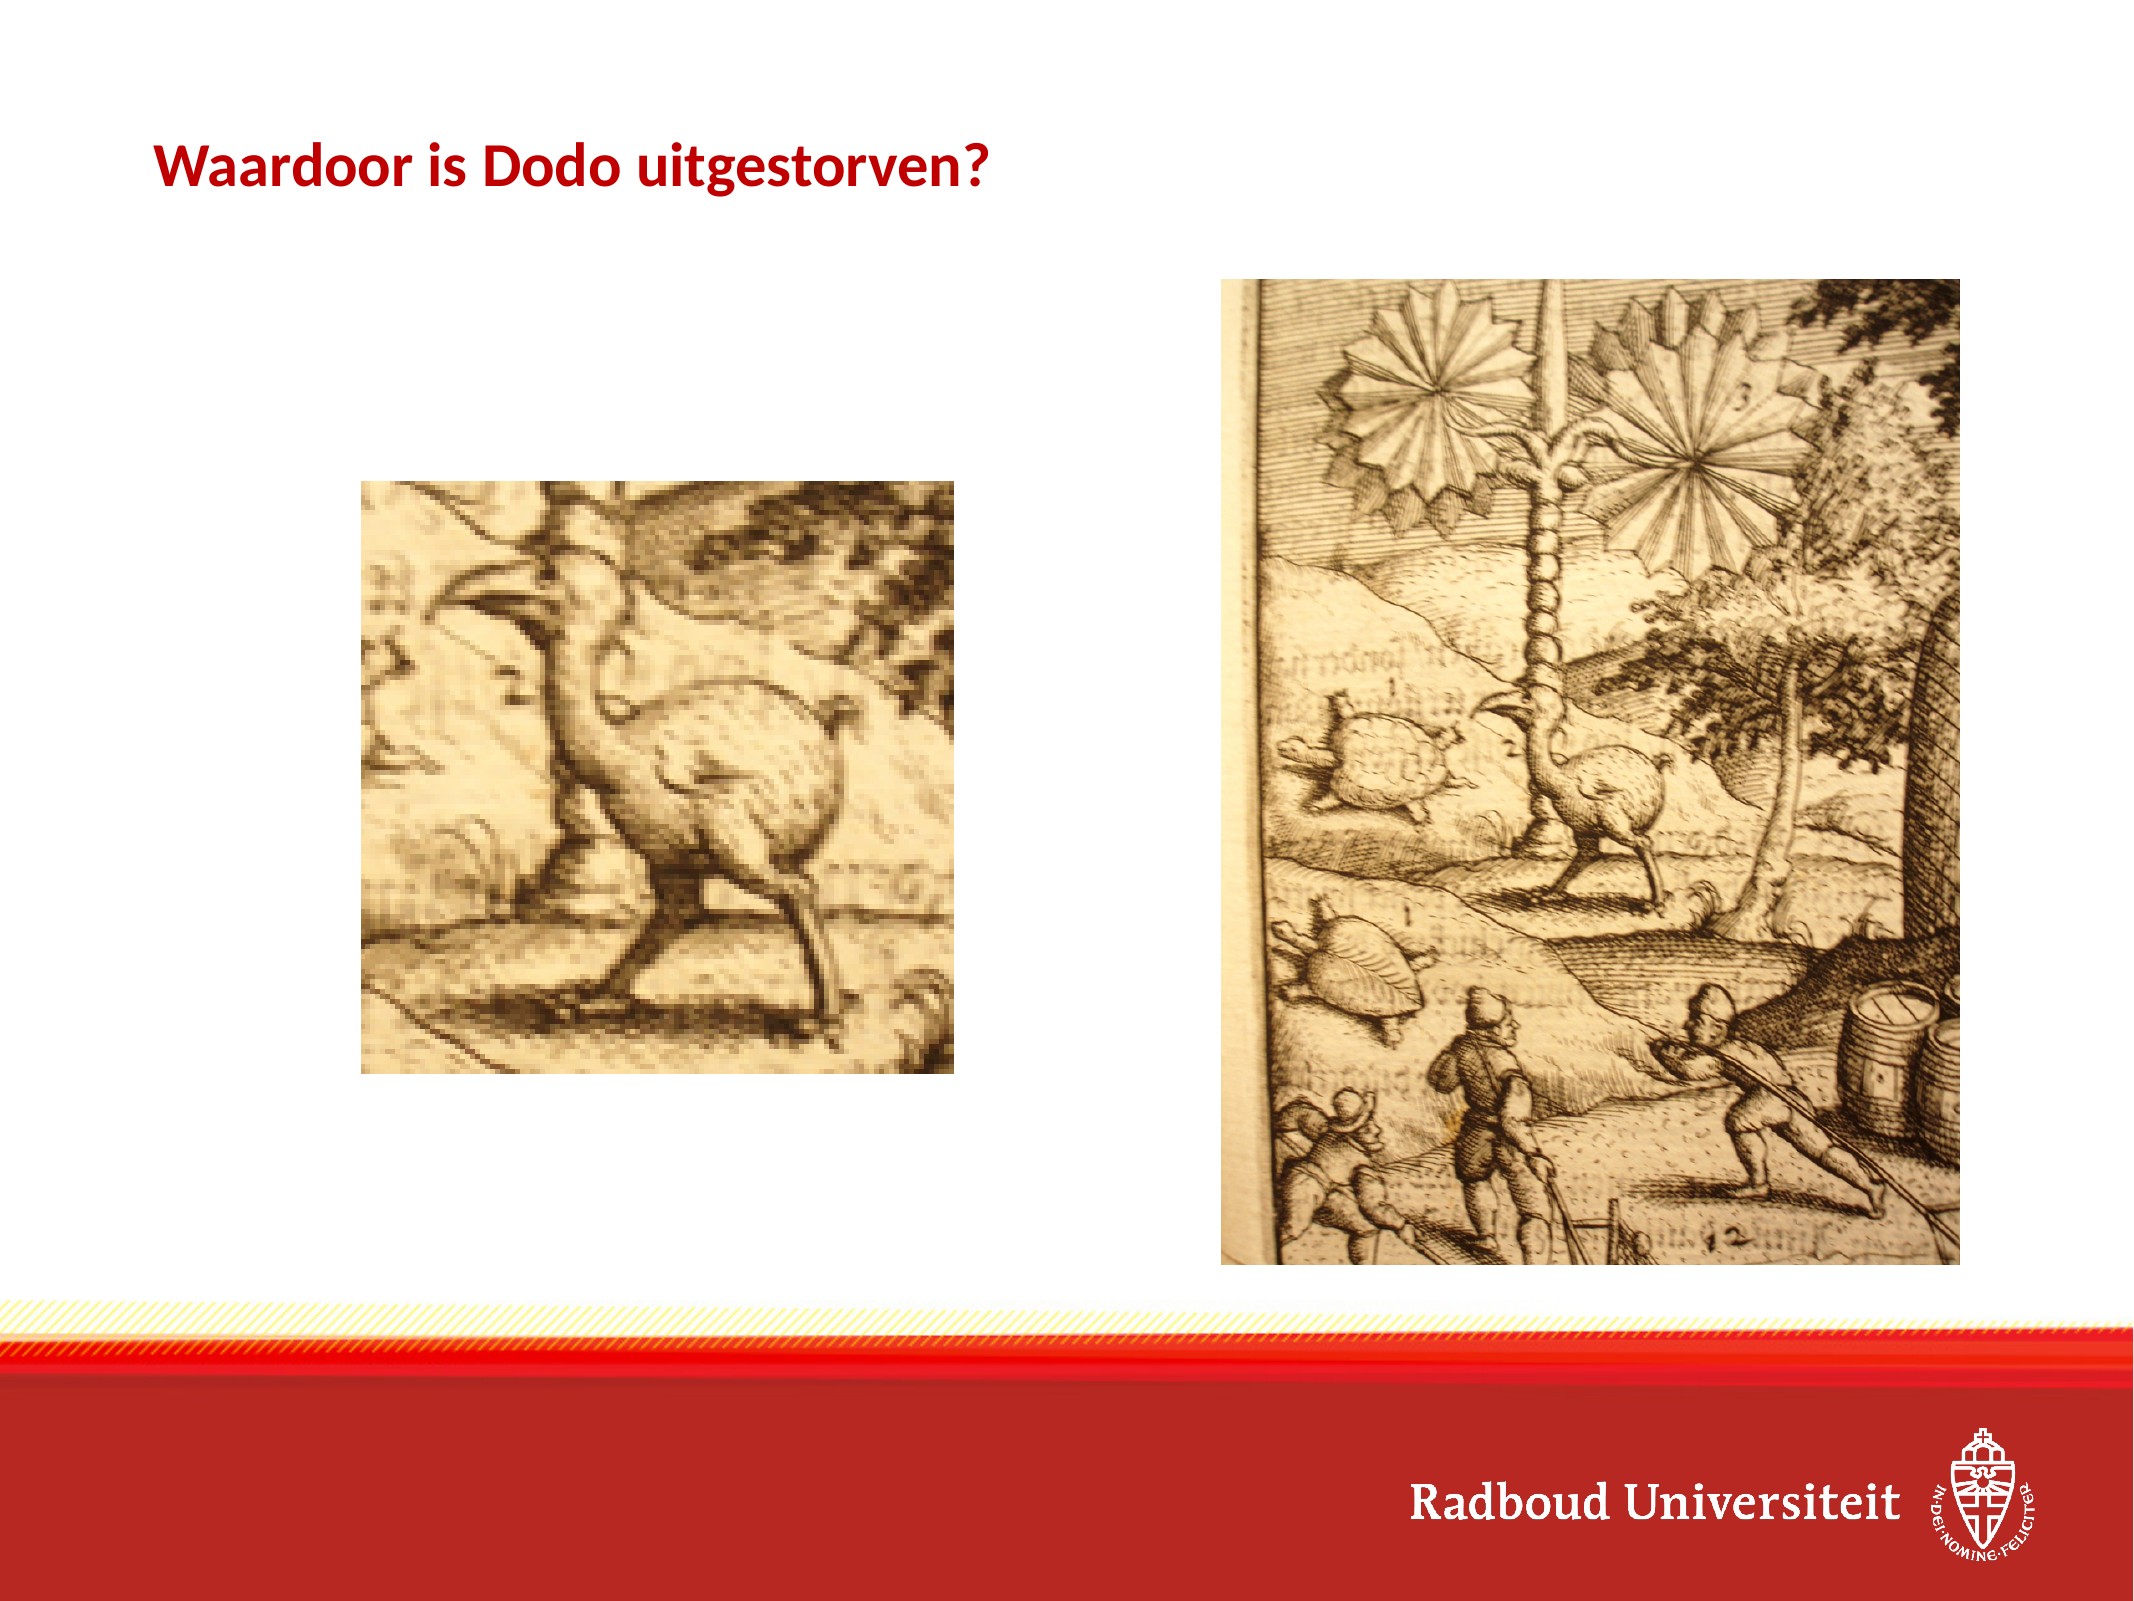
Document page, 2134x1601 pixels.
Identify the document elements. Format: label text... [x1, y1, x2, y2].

picture [0, 0, 2134, 1601]
title Waardoor is Dodo uitgestorven? [147, 117, 1979, 296]
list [1221, 279, 1961, 1265]
